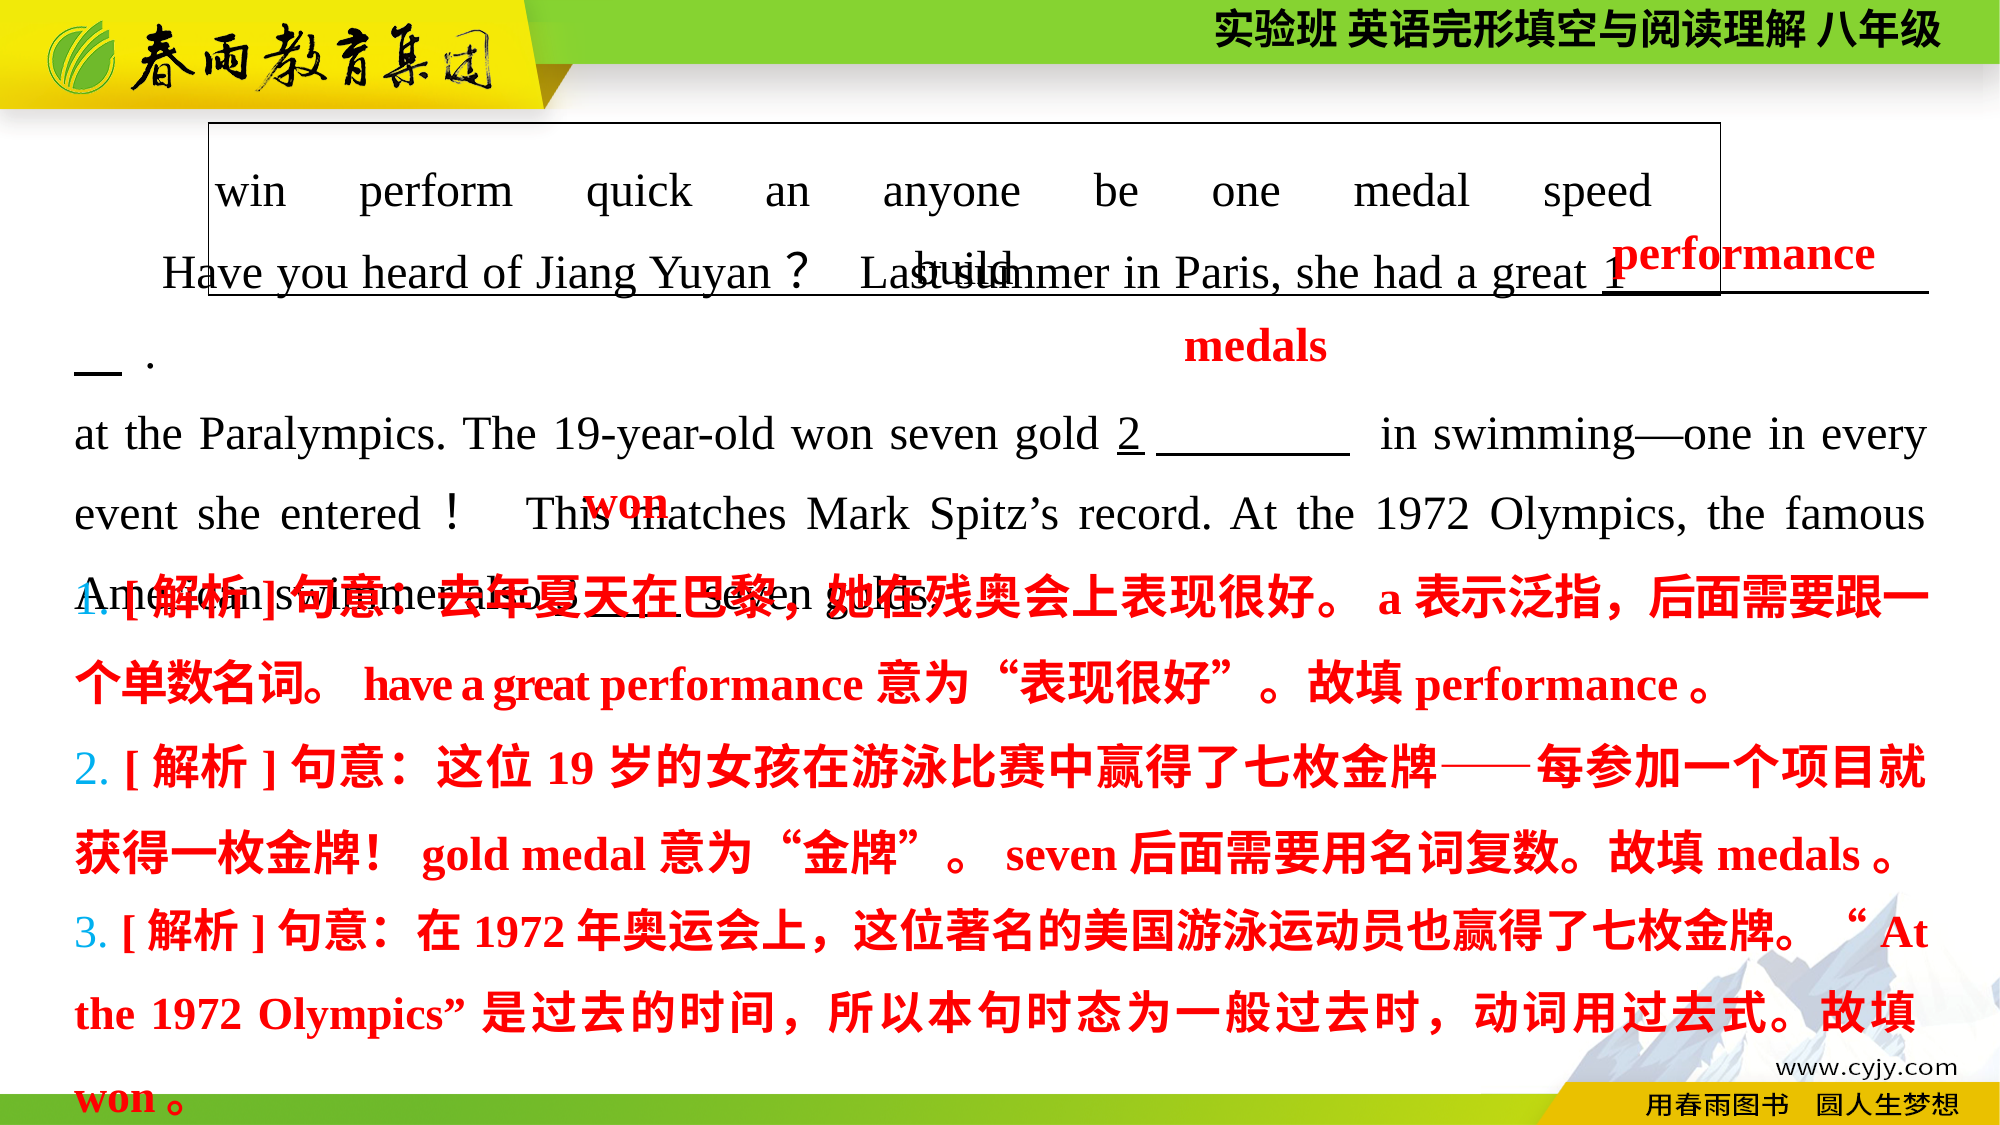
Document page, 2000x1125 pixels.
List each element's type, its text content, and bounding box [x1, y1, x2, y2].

table_header win perform quick an anyone be one medal speed build [209, 124, 1720, 210]
text_box won [556, 463, 684, 530]
text_box 3. [解析]句意：在1972年奥运会上，这位著名的美国游泳运动员也赢得了七枚金牌。“At the 1972 Olympics”是过去的时间，所以本句时态为一般过去时，动词用过去式。故填won。 [59, 866, 1944, 1125]
text_box medals [1169, 305, 1343, 379]
text_box Have you heard of Jiang Yuyan？ Last summer in Paris, she had a great 1 . at the Paralympics. The 19-year-old won seven gold 2 in swimming—one in every event she entered！ This matches Mark Spitz’s record. At the 1972 Olympics, the famous American swimmer also 3 seven golds. [59, 210, 1944, 530]
text_box 1. [解析]句意：去年夏天在巴黎，她在残奥会上表现很好。a表示泛指，后面需要跟一个单数名词。have a great performance意为“表现很好”。故填performance。 [59, 530, 1944, 700]
text_box performance [1597, 214, 1891, 287]
text_box 2. [解析]句意：这位19岁的女孩在游泳比赛中赢得了七枚金牌——每参加一个项目就获得一枚金牌！gold medal意为“金牌”。seven后面需要用名词复数。故填medals。 [59, 700, 1944, 866]
picture [0, 0, 2000, 1125]
